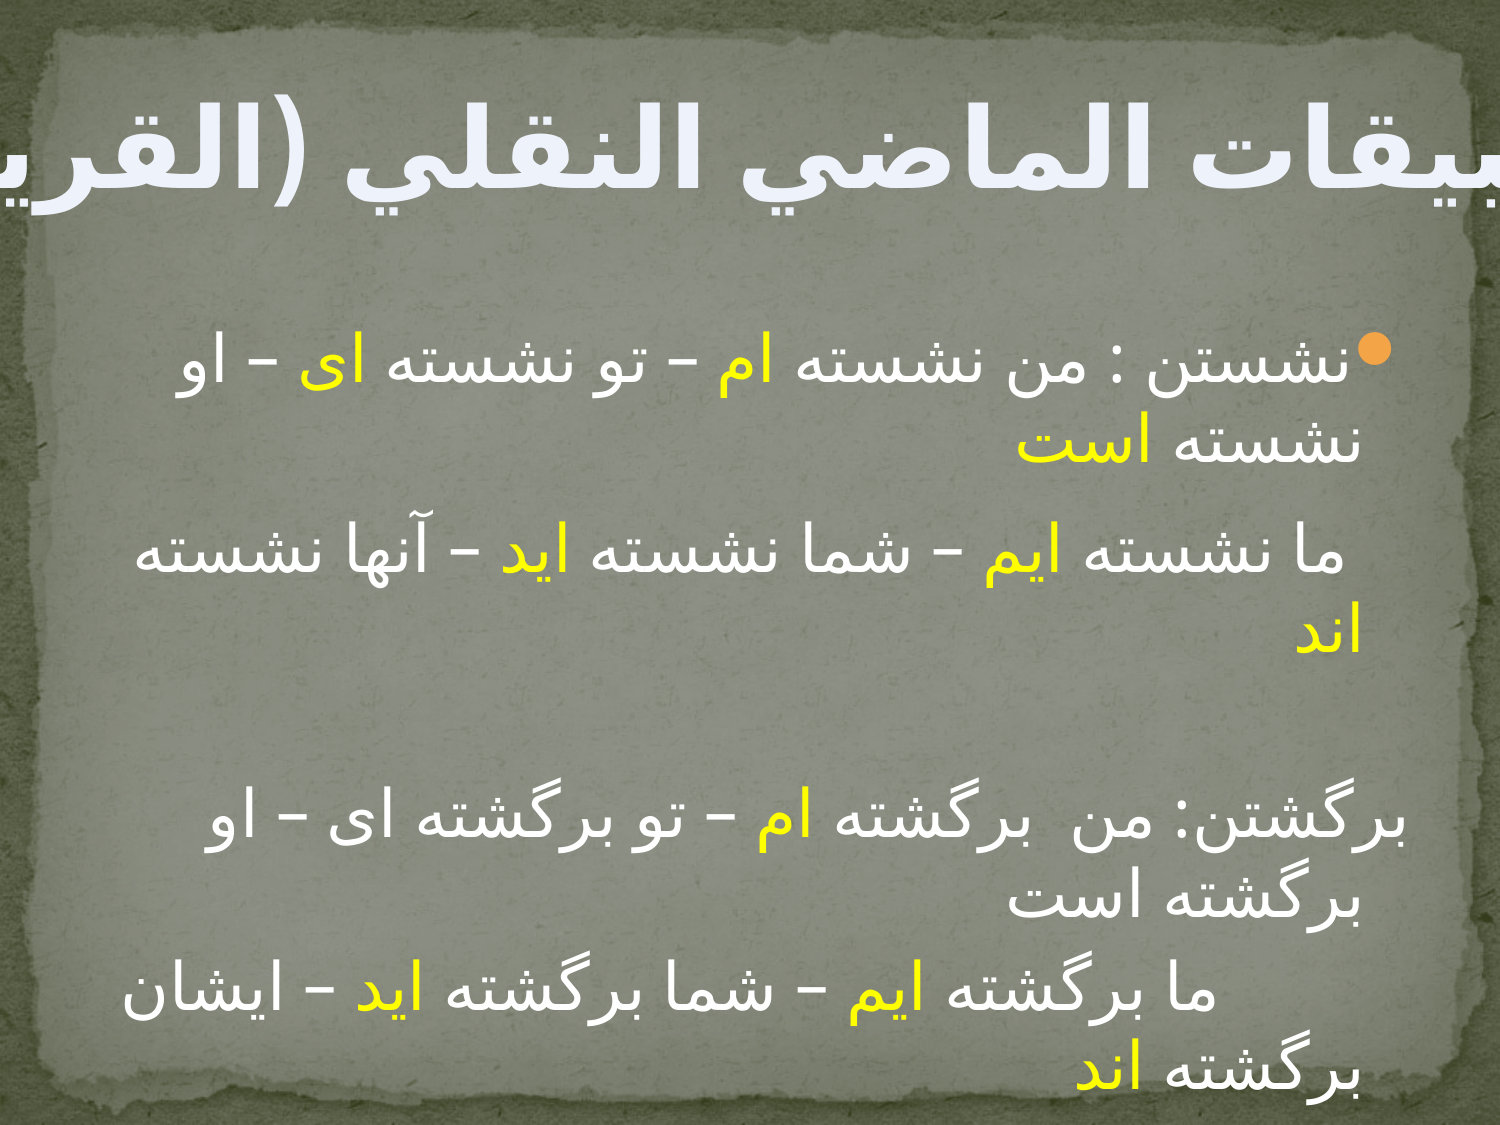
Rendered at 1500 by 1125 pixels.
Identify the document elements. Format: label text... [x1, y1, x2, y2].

text_box تطبيقات الماضي النقلي (القريب) [0, 68, 1500, 219]
list نشستن : من نشسته ام – تو نشسته ای – او نشسته است ما نشسته ایم – شما نشسته اید – آنها نشسته اند برگشتن: من برگشته ام – تو برگشته ای – او برگشته است ما برگشته ایم – شما برگشته اید – ایشان برگشته اند [75, 308, 1425, 1059]
